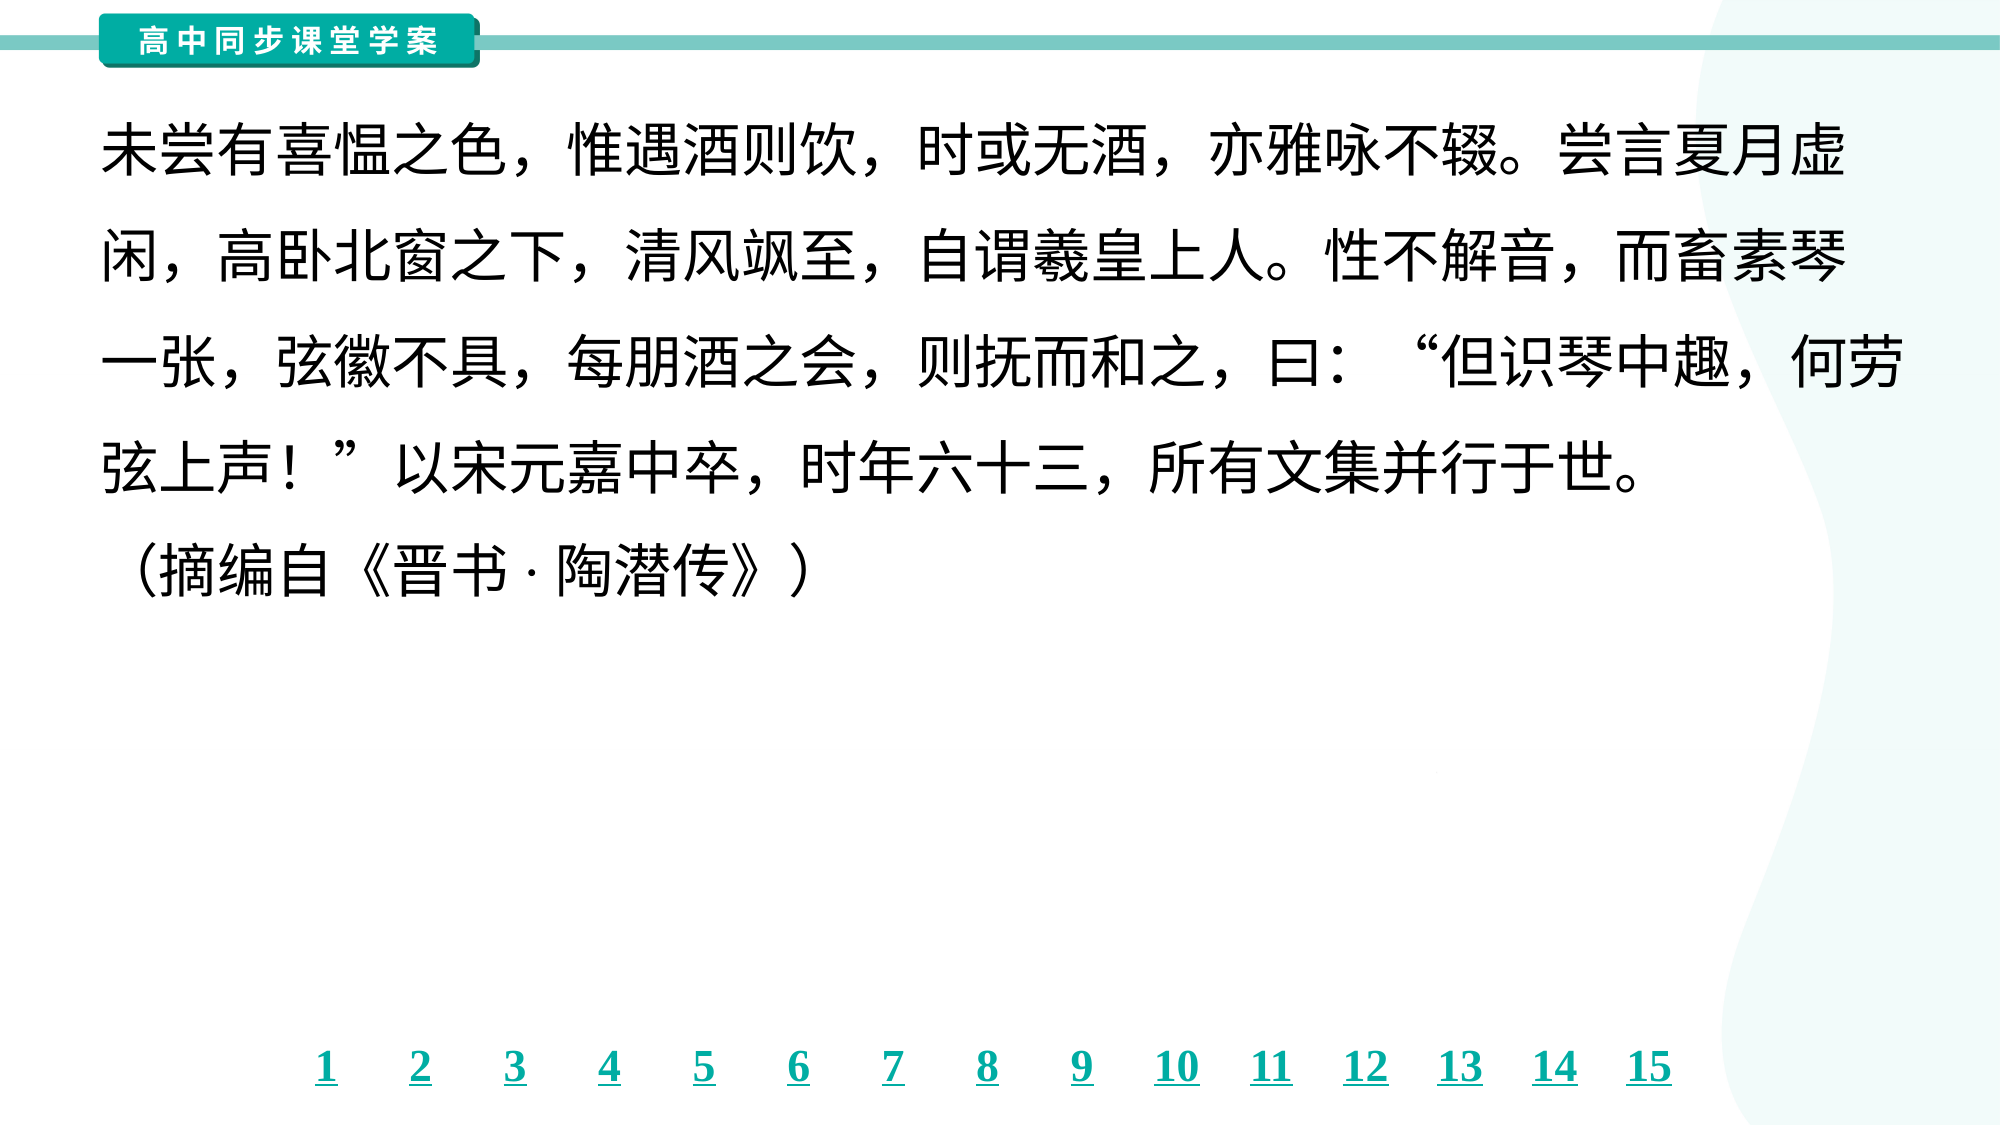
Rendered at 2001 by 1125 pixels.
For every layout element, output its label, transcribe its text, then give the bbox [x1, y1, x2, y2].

text_box 未尝有喜愠之色，惟遇酒则饮，时或无酒，亦雅咏不辍。尝言夏月虚 闲，高卧北窗之下，清风飒至，自谓羲皇上人。性不解音，而畜素琴 一张，弦徽不具，每朋酒之会，则抚而和之，曰：“但识琴中趣，何劳 弦上声！”以宋元嘉中卒，时年六十三，所有文集并行于世。 （摘编自《晋书·陶潜传》）#1.1.2.1 [100, 76, 1899, 593]
picture [0, 0, 2000, 1125]
